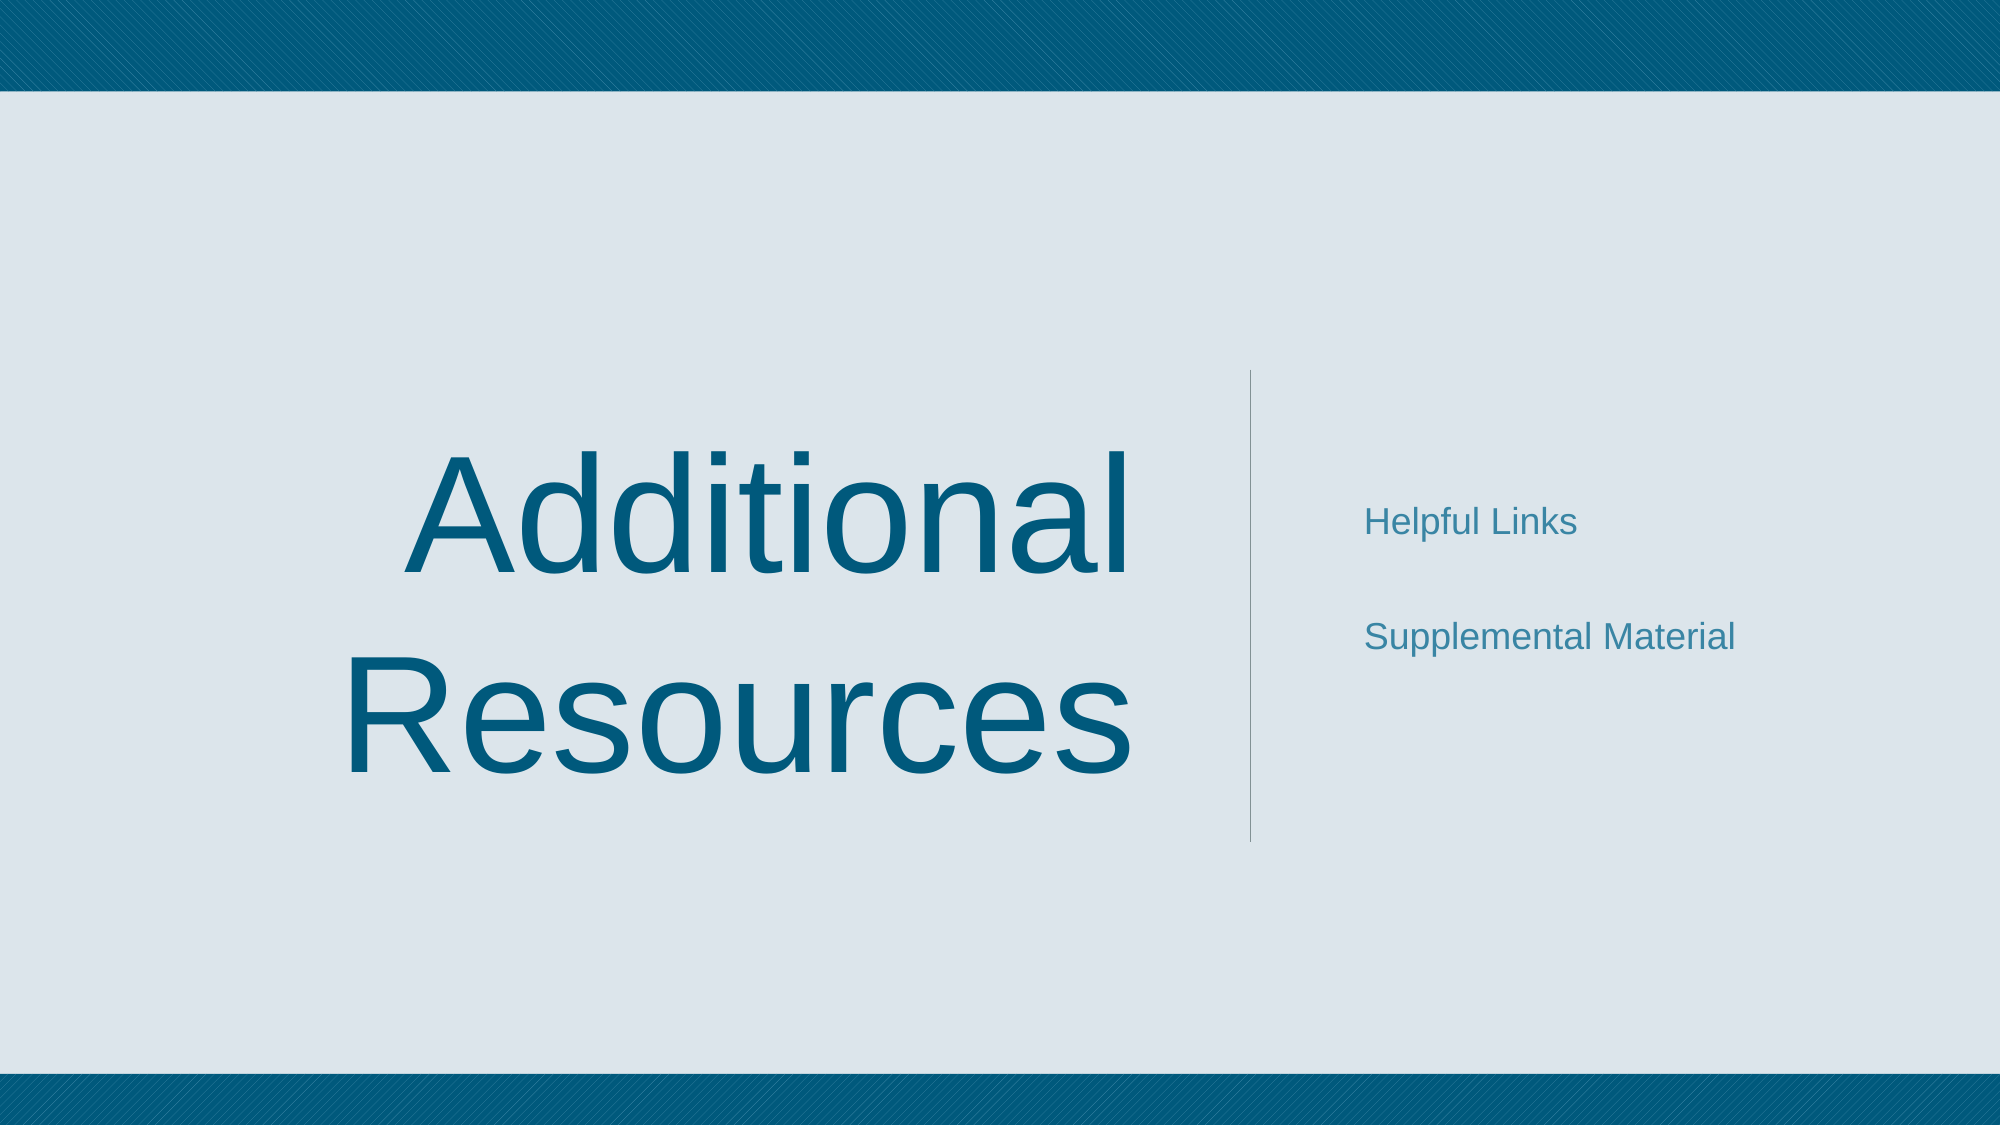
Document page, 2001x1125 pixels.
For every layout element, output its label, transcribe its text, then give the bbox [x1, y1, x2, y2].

list Helpful Links Supplemental Material [1349, 380, 1853, 832]
list Additional Resources [147, 337, 1152, 875]
